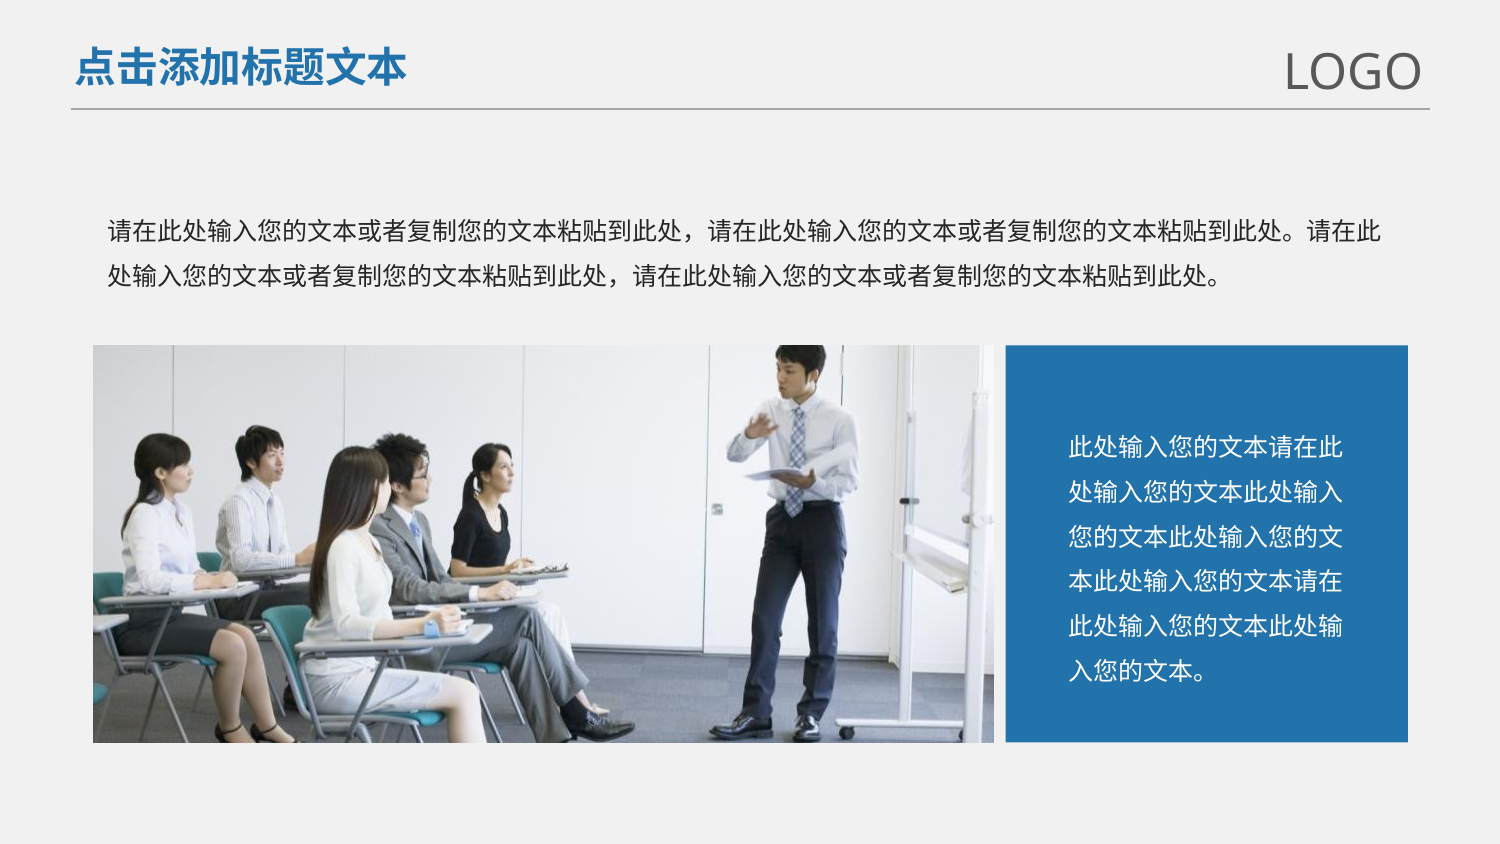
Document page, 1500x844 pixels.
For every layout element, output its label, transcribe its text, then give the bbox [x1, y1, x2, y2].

text_box 请在此处输入您的文本或者复制您的文本粘贴到此处，请在此处输入您的文本或者复制您的文本粘贴到此处。请在此处输入您的文本或者复制您的文本粘贴到此处，请在此处输入您的文本或者复制您的文本粘贴到此处。 [93, 192, 1408, 298]
text_box LOGO [1268, 31, 1439, 107]
picture [92, 345, 994, 743]
text_box 此处输入您的文本请在此处输入您的文本此处输入您的文本此处输入您的文本此处输入您的文本请在此处输入您的文本此处输入您的文本。 [1053, 408, 1373, 694]
text_box [1005, 345, 1408, 743]
text_box 点击添加标题文本 [59, 33, 424, 99]
